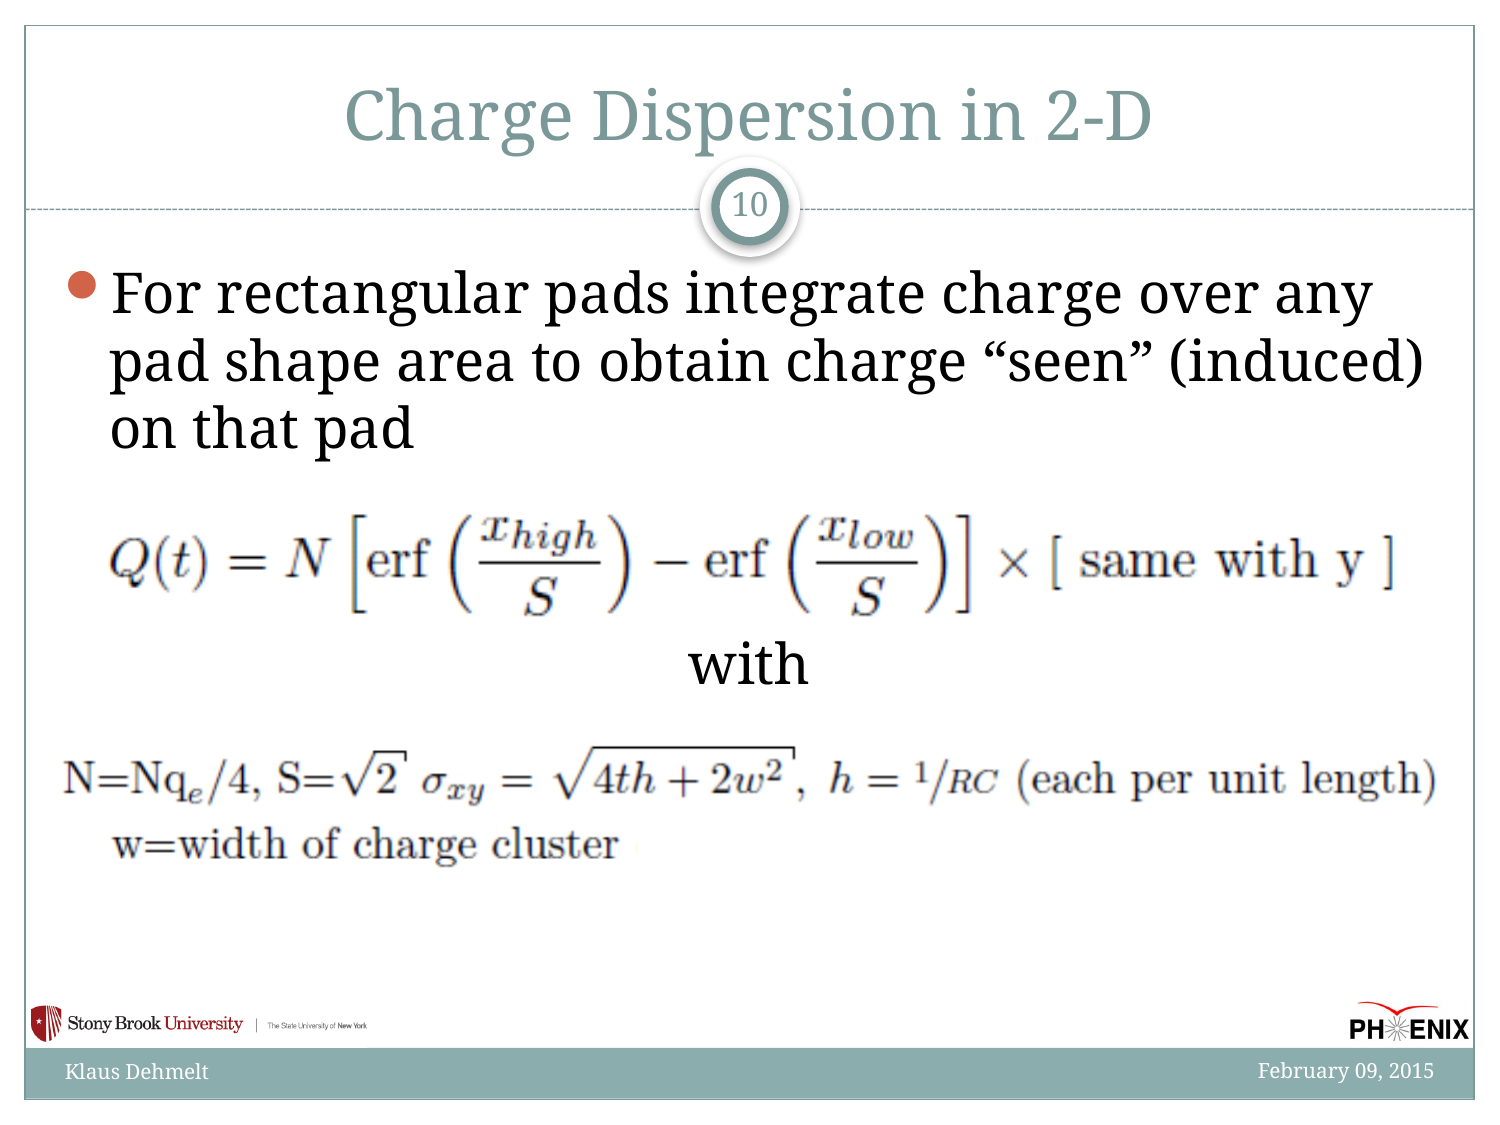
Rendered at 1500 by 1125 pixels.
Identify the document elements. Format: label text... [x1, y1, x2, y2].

list For rectangular pads integrate charge over any pad shape area to obtain charge “seen” (induced) on that pad with [49, 249, 1450, 1005]
footer Klaus Dehmelt [50, 1051, 638, 1112]
picture [99, 495, 1401, 630]
title Charge Dispersion in 2-D [49, 37, 1450, 162]
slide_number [950, 1050, 1450, 1111]
slide_number 10 [712, 169, 788, 243]
picture [1350, 1001, 1469, 1041]
picture [61, 737, 1439, 871]
picture [30, 994, 367, 1048]
